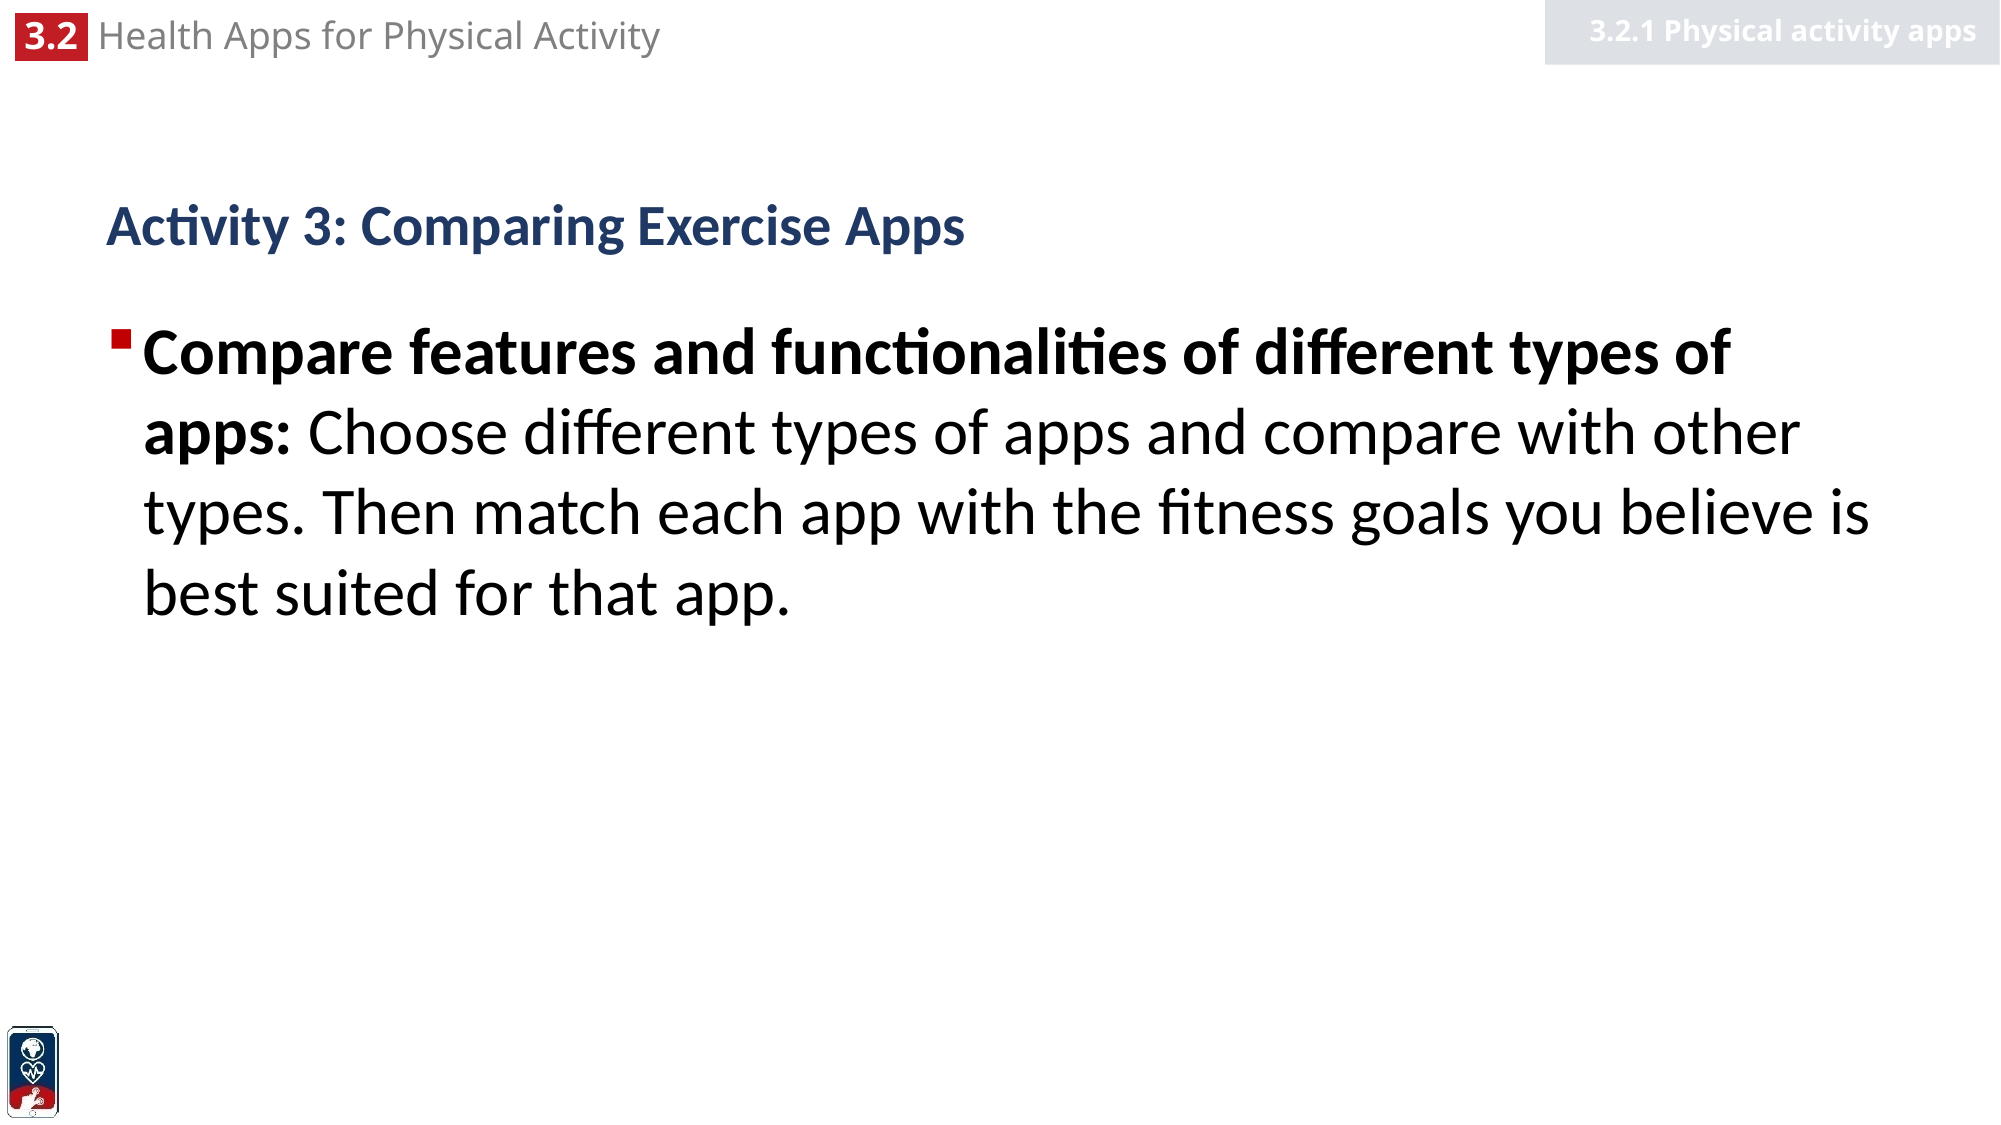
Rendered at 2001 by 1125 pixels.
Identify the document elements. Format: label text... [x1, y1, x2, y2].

text_box 3.2.1 Physical activity apps [1545, 0, 2000, 65]
list Compare features and functionalities of different types of apps: Choose different types of apps and compare with other types. Then match each app with the fitness goals you believe is best suited for that app. [91, 300, 1906, 855]
picture [7, 1026, 59, 1118]
title Activity 3: Comparing Exercise Apps [91, 177, 1906, 277]
